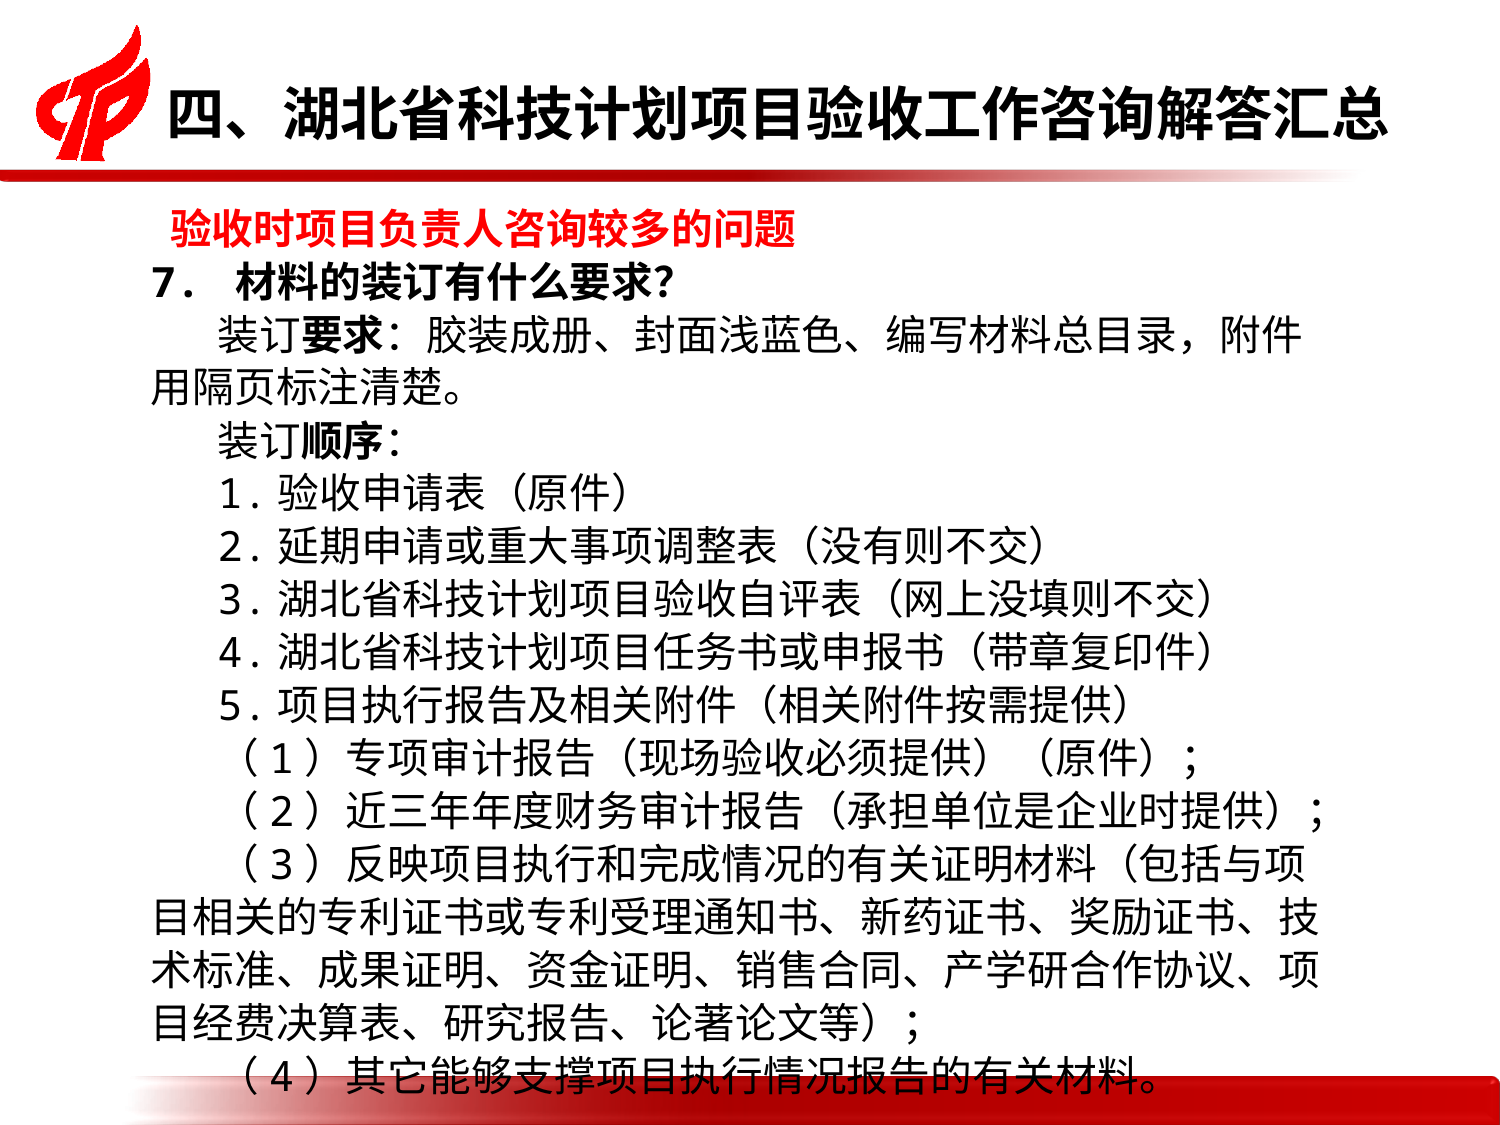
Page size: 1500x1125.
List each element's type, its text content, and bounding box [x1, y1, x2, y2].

text_box 验收时项目负责人咨询较多的问题 7. 材料的装订有什么要求？ 装订要求：胶装成册、封面浅蓝色、编写材料总目录，附件用隔页标注清楚。 装订顺序： 1.验收申请表（原件） 2.延期申请或重大事项调整表（没有则不交） 3.湖北省科技计划项目验收自评表（网上没填则不交） 4.湖北省科技计划项目任务书或申报书（带章复印件） 5.项目执行报告及相关附件（相关附件按需提供） （1）专项审计报告（现场验收必须提供）（原件）； （2）近三年年度财务审计报告（承担单位是企业时提供）； （3）反映项目执行和完成情况的有关证明材料（包括与项目相关的专利证书或专利受理通知书、新药证书、奖励证书、技术标准、成果证明、资金证明、销售合同、产学研合作协议、项目经费决算表、研究报告、论著论文等）； （4）其它能够支撑项目执行情况报告的有关材料。 [136, 182, 1355, 1074]
picture [11, 23, 164, 165]
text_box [0, 1074, 1500, 1125]
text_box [0, 169, 1498, 182]
text_box 四、湖北省科技计划项目验收工作咨询解答汇总 [164, 69, 1445, 163]
